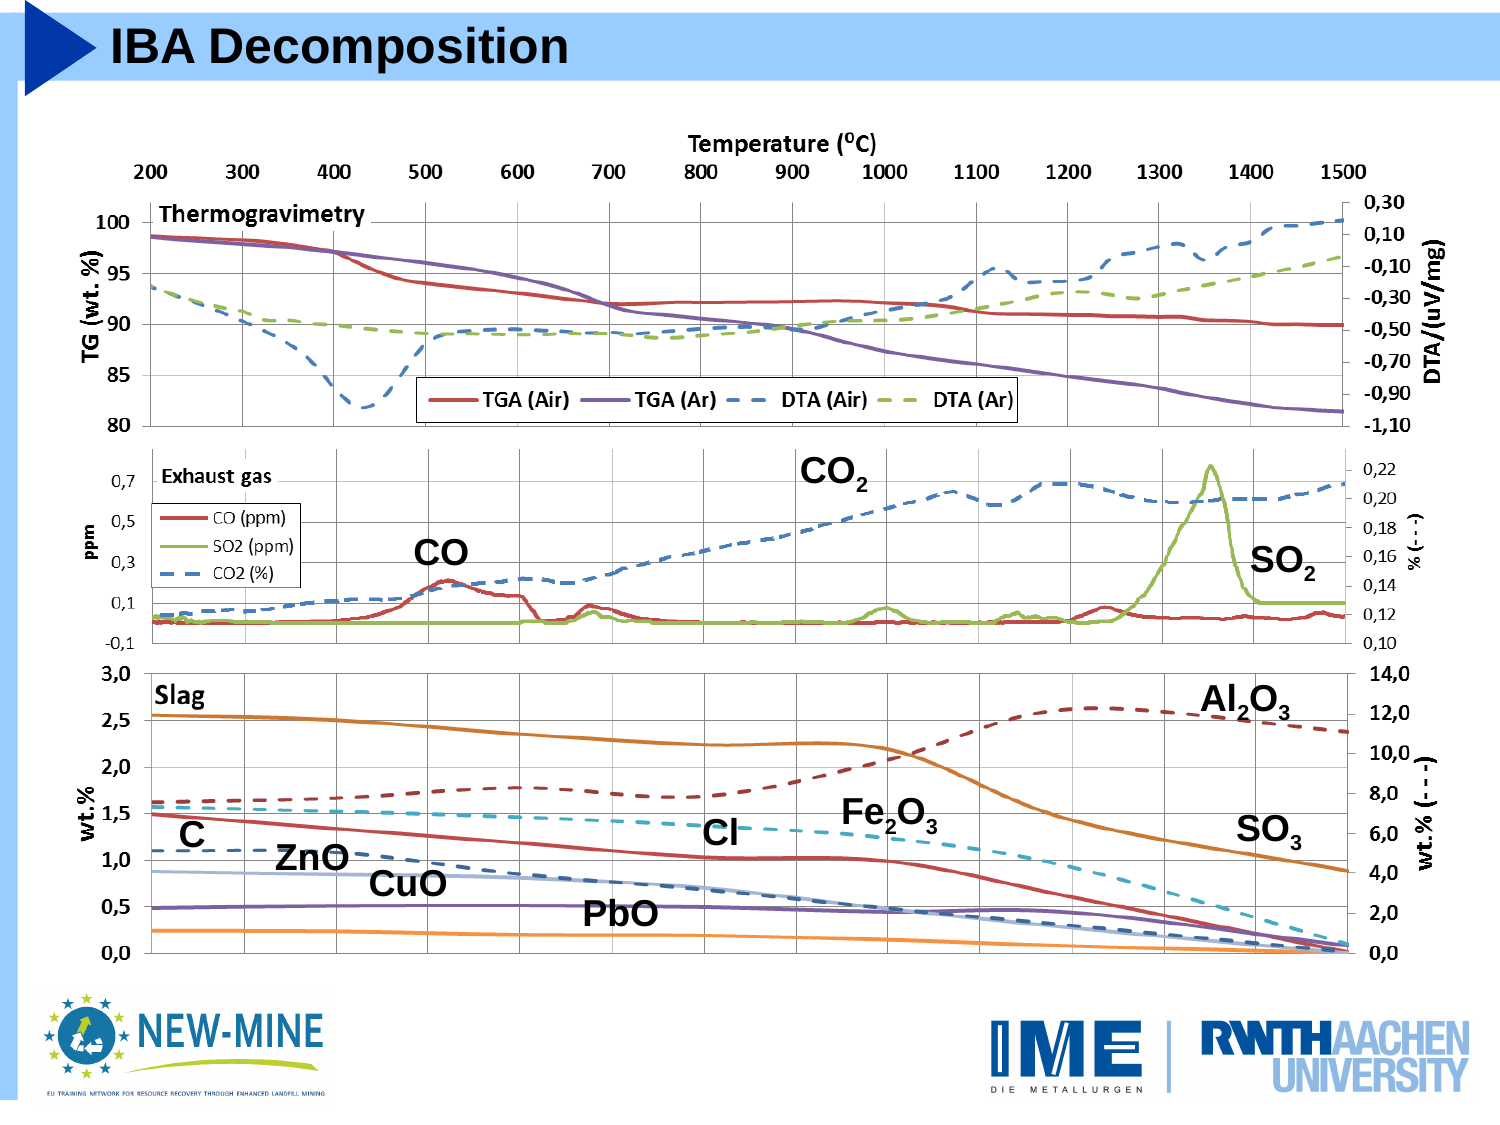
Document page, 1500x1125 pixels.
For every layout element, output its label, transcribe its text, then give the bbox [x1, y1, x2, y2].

title IBA Decomposition [95, 18, 1496, 82]
picture [56, 122, 1451, 976]
picture [32, 984, 335, 1112]
picture [988, 1017, 1476, 1100]
